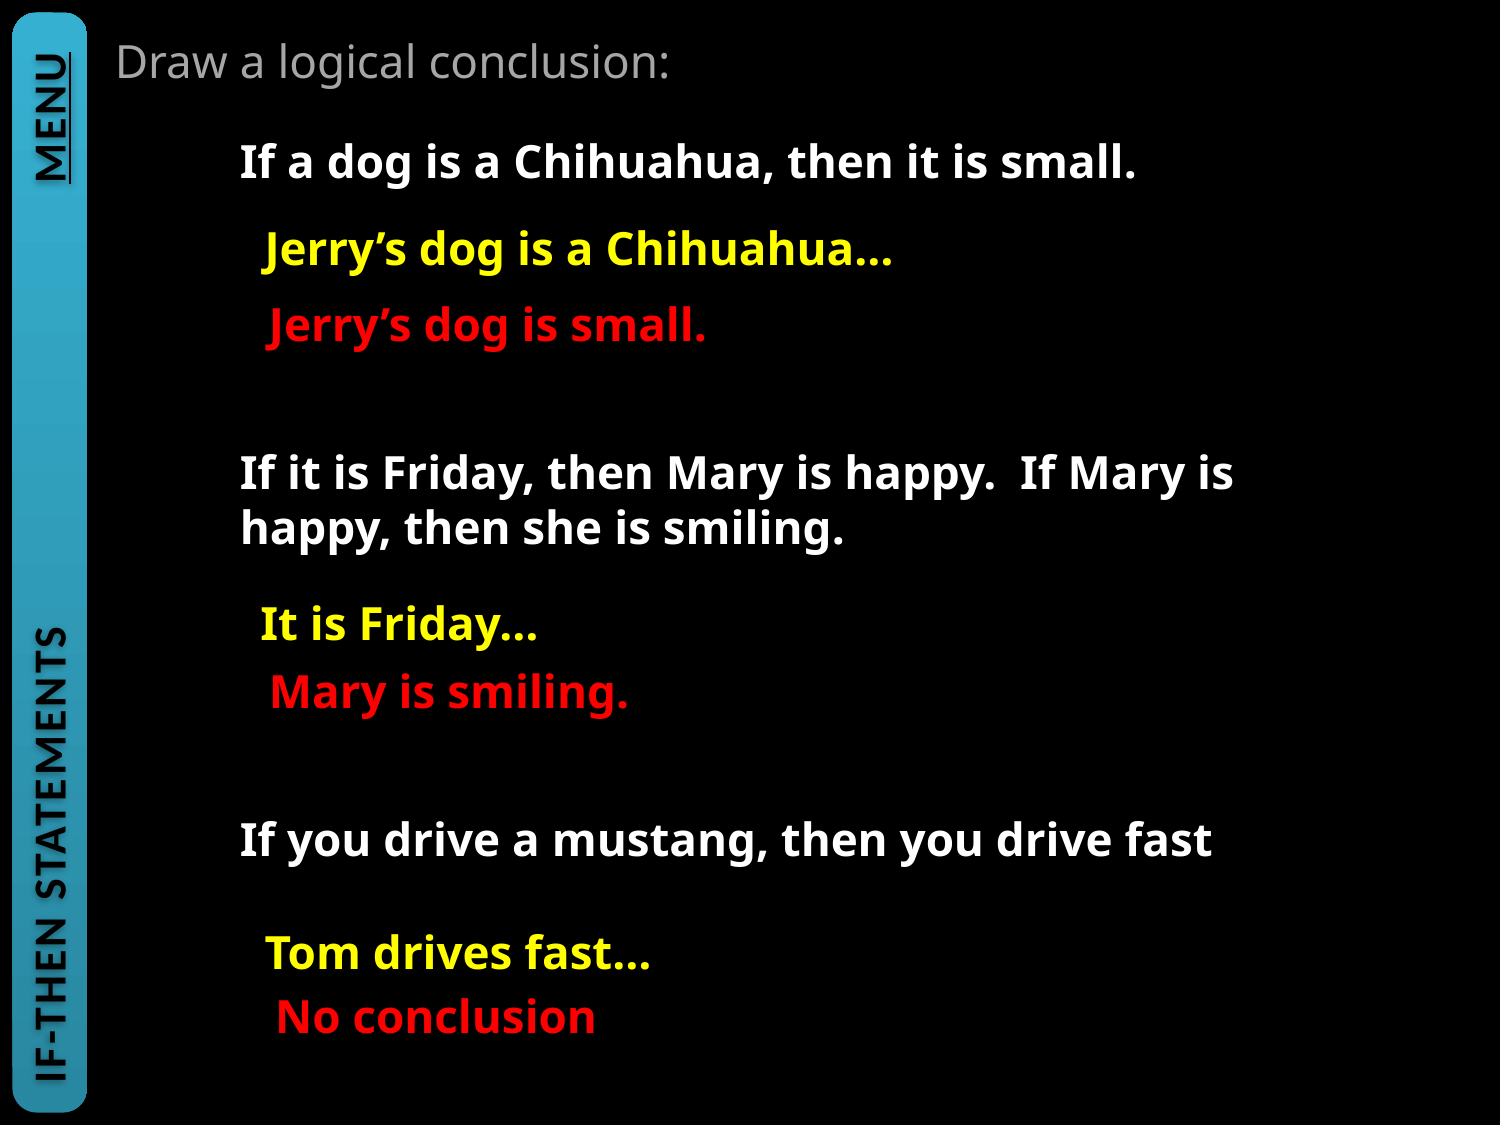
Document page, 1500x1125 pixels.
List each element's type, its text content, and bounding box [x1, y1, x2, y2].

text_box Draw a logical conclusion: [99, 24, 1475, 95]
text_box If a dog is a Chihuahua, then it is small. If it is Friday, then Mary is happy. If Mary is happy, then she is smiling. If you drive a mustang, then you drive fast [224, 124, 1413, 873]
text_box [12, 12, 88, 1093]
text_box Jerry’s dog is small. [254, 288, 1371, 358]
text_box Jerry’s dog is a Chihuahua… [249, 212, 1375, 283]
text_box It is Friday… [245, 587, 1371, 658]
text_box No conclusion [260, 980, 1377, 1051]
text_box Tom drives fast… [249, 916, 1375, 987]
text_box Mary is smiling. [254, 655, 1371, 726]
text_box IF-THEN STATEMENTS MENU [12, 37, 83, 1099]
text_box [21, 1107, 79, 1113]
